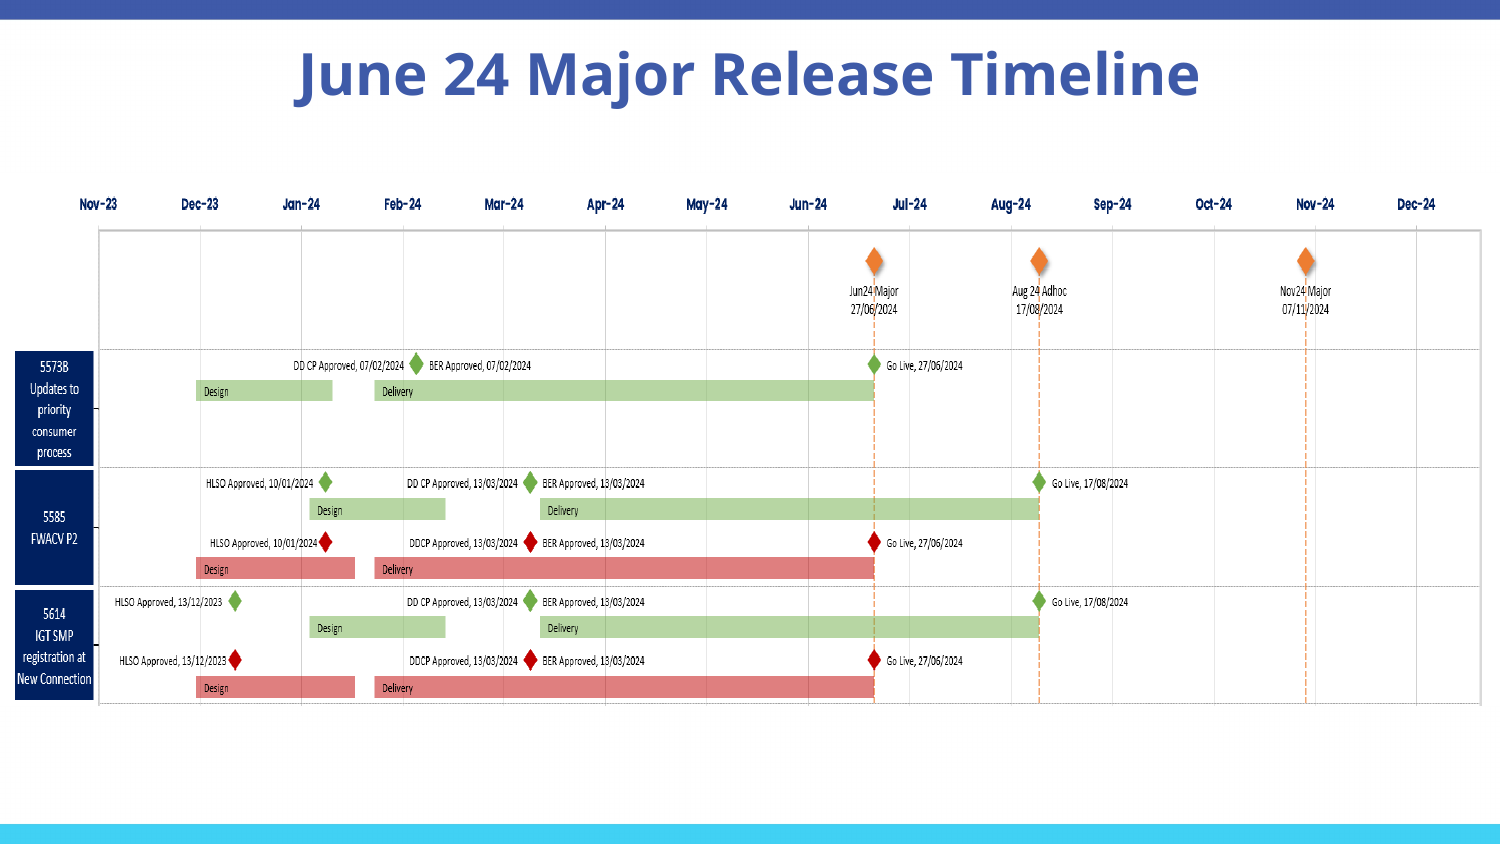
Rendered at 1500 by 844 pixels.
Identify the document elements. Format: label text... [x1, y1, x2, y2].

title June 24 Major Release Timeline [75, 20, 1425, 125]
picture [0, 0, 1500, 844]
